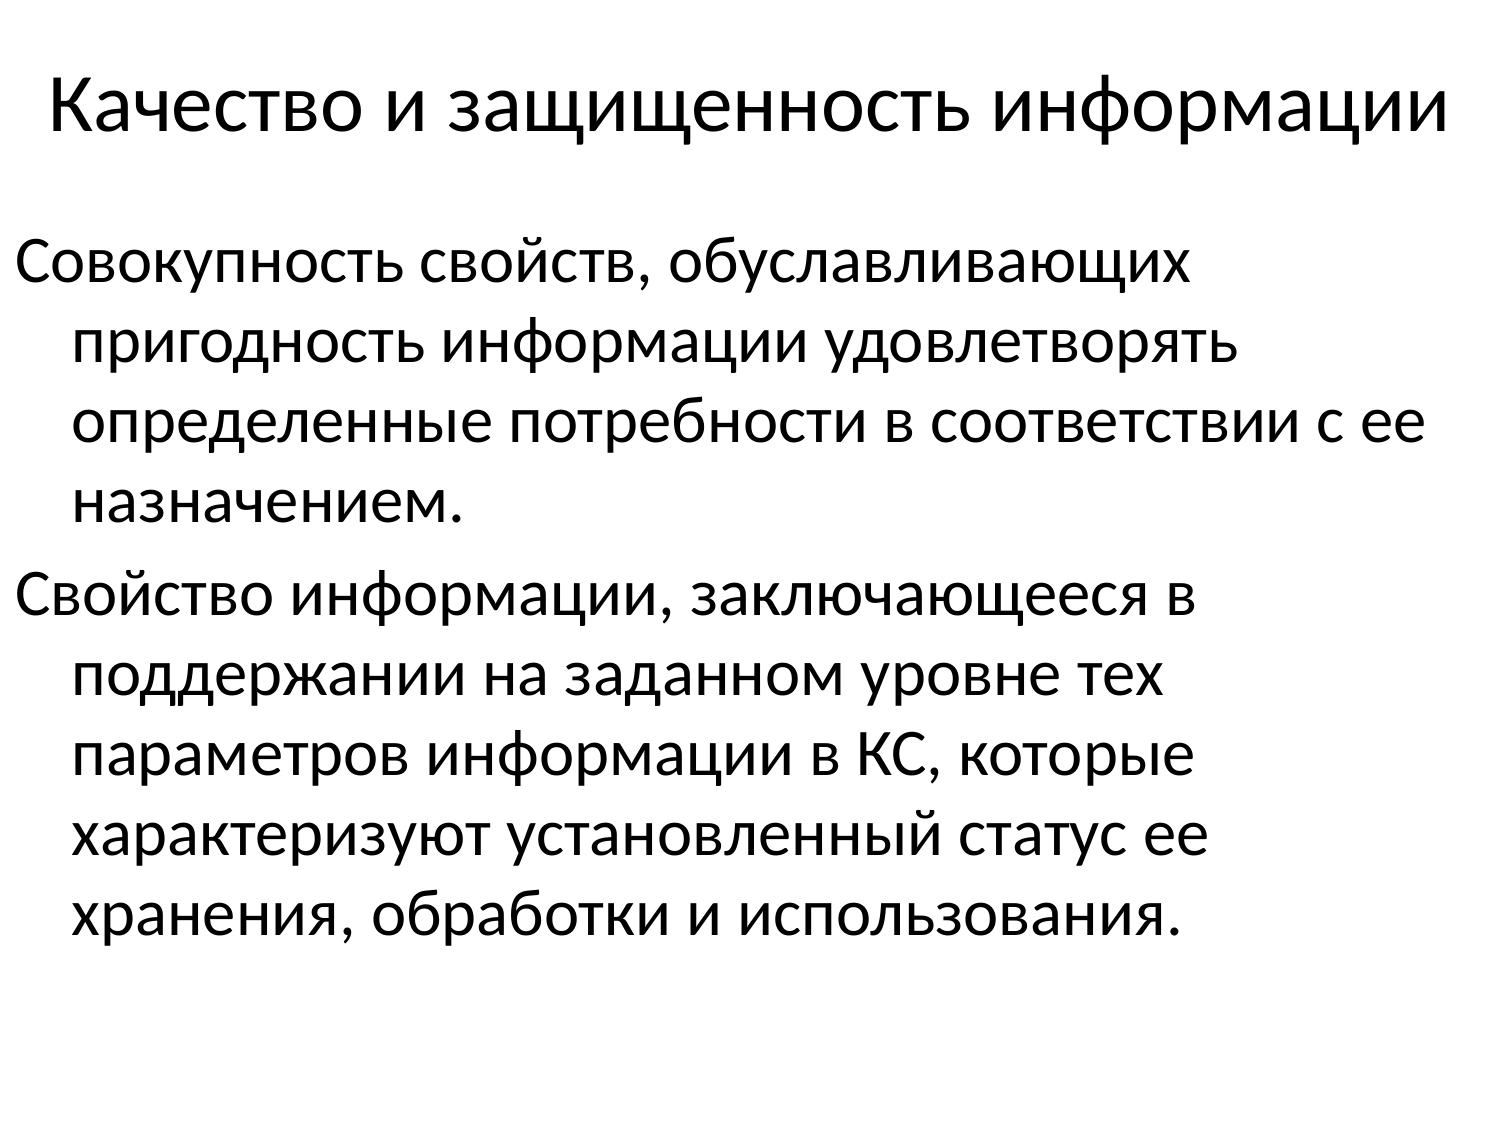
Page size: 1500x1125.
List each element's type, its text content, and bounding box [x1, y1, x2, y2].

title Качество и защищенность информации [0, 0, 1500, 197]
list Совокупность свойств, обуславливающих пригодность информации удовлетворять определенные потребности в соответствии с ее назначением. Свойство информации, заключающееся в поддержании на заданном уровне тех параметров информации в КС, которые характеризуют установленный статус ее хранения, обработки и использования. [0, 208, 1500, 1125]
